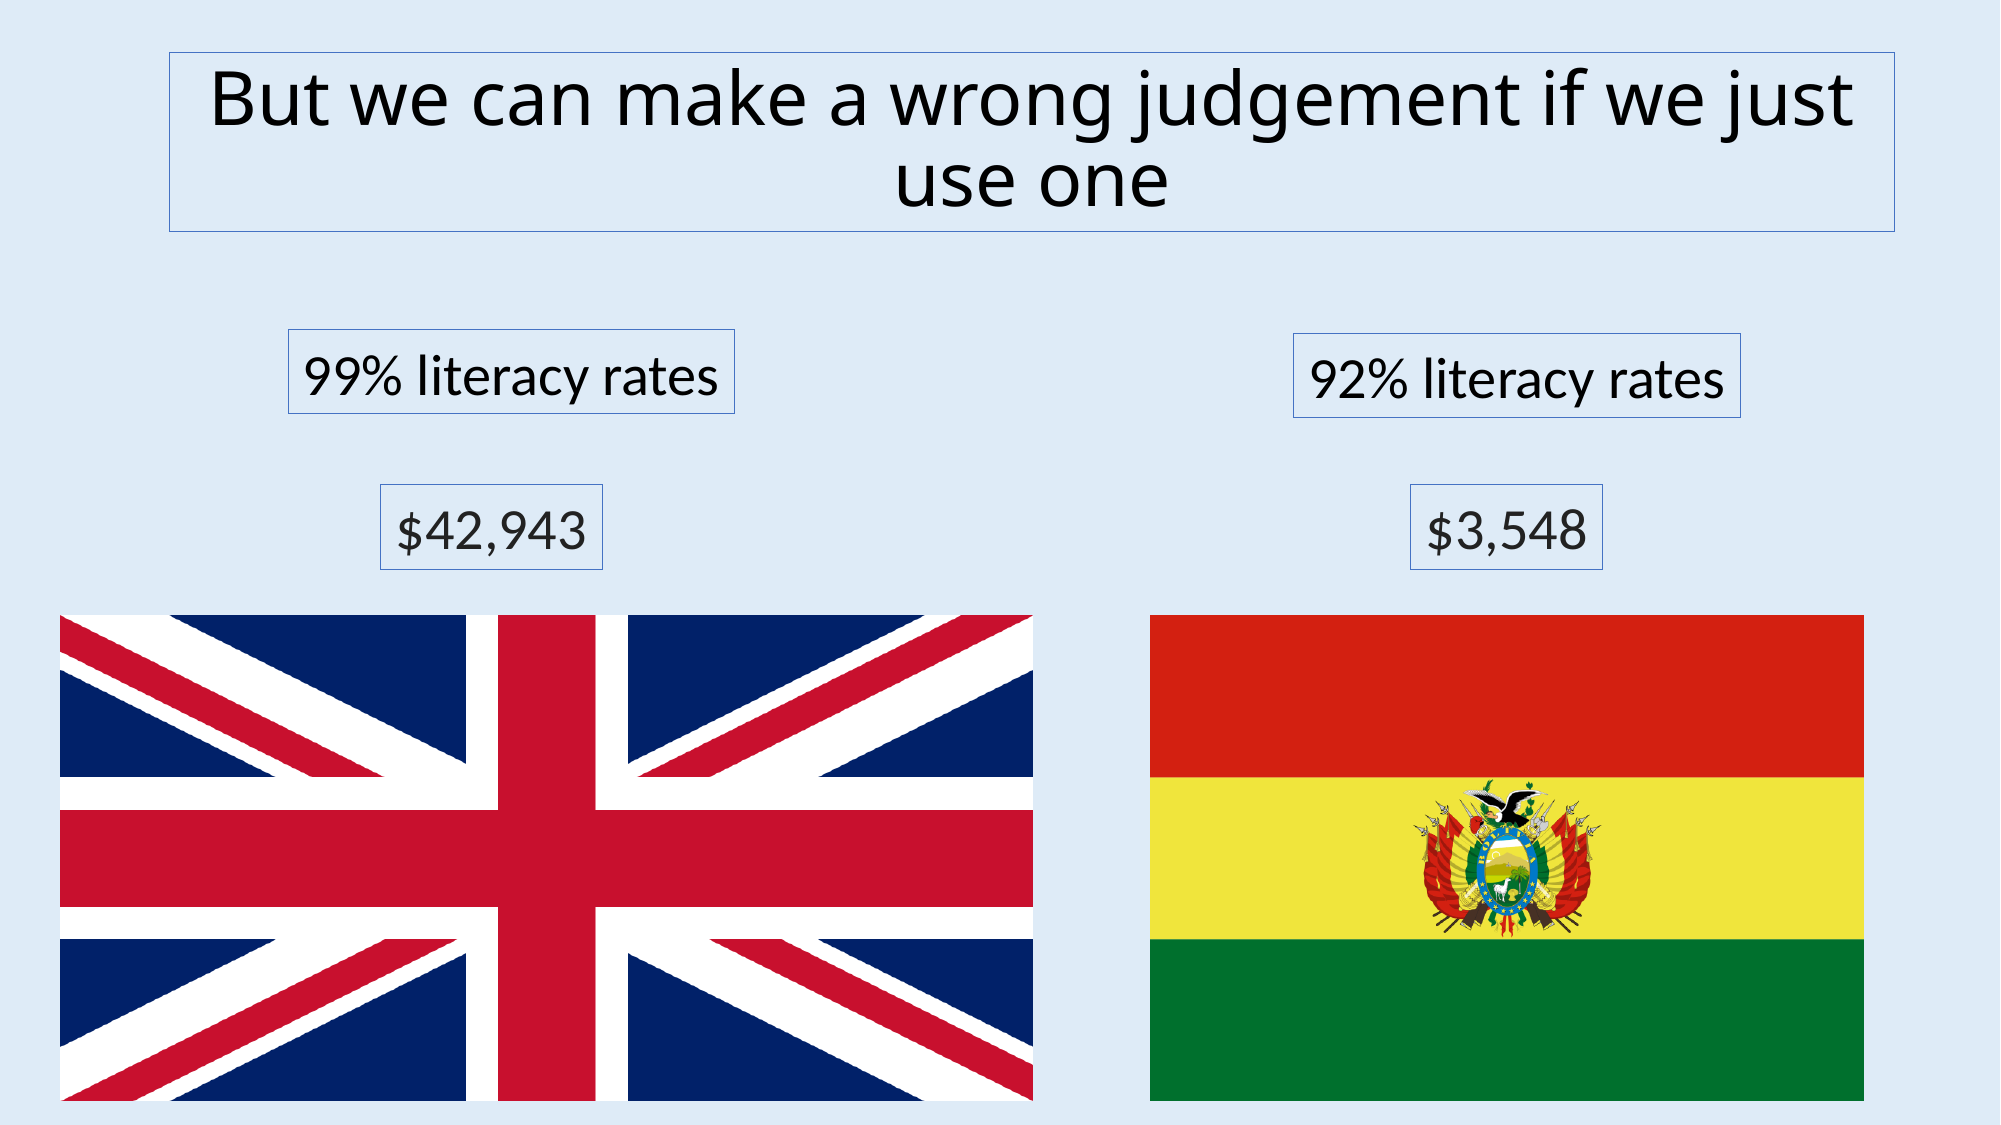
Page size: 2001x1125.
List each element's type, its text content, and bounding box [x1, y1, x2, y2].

text_box 99% literacy rates [288, 329, 735, 414]
text_box $3,548 [1410, 484, 1603, 570]
text_box $42,943 [380, 484, 603, 570]
text_box 92% literacy rates [1293, 333, 1741, 418]
picture [60, 615, 1033, 1102]
picture [1150, 615, 1864, 1102]
title But we can make a wrong judgement if we just use one [169, 52, 1895, 232]
